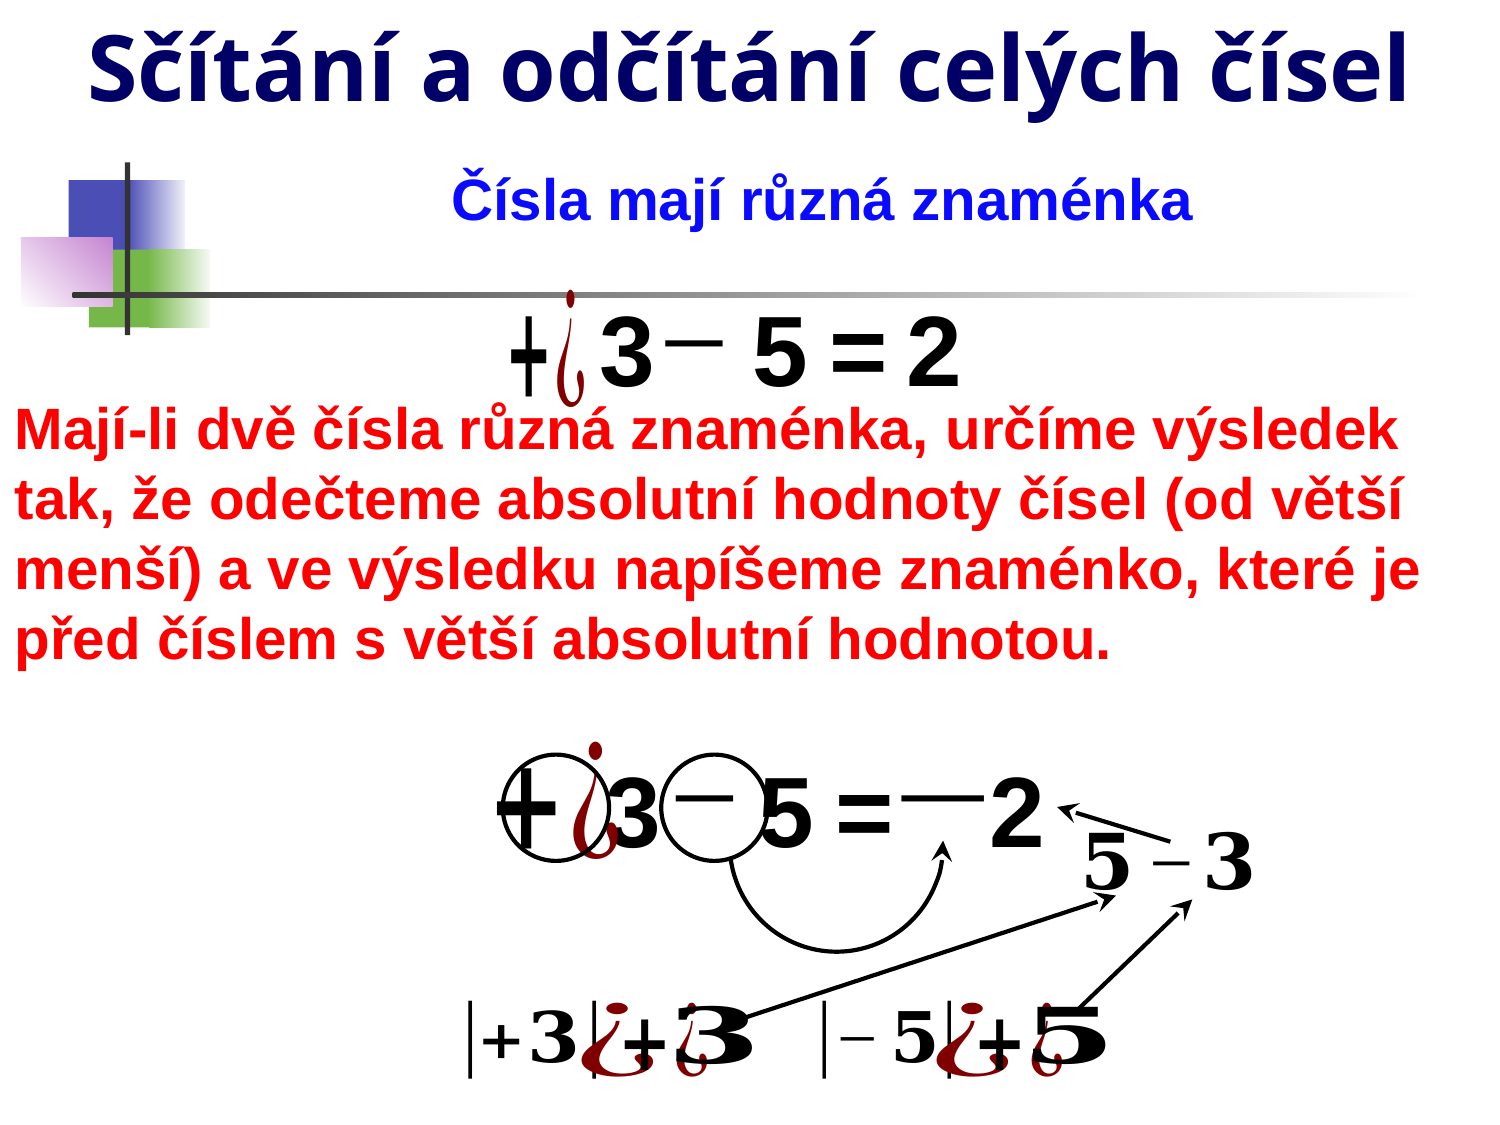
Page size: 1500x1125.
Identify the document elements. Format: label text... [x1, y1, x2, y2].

text_box [502, 754, 610, 861]
text_box = [820, 739, 904, 846]
text_box Mají-li dvě čísla různá znaménka, [0, 383, 1500, 469]
text_box [661, 754, 768, 861]
text_box 5 [744, 739, 820, 855]
text_box = [814, 278, 898, 383]
text_box Mají-li dvě čísla různá znaménka, určíme výsledek tak, že odečteme absolutní hodnoty čísel (od větší menší) a ve výsledku napíšeme znaménko, které je před číslem s větší absolutní hodnotou. [0, 609, 1500, 679]
text_box 5 [738, 278, 814, 383]
text_box 3 [584, 278, 679, 383]
text_box Mají-li dvě čísla různá znaménka, určíme výsledek tak, že odečteme absolutní hodnoty čísel (od větší menší) [0, 469, 1500, 609]
text_box 3 [590, 739, 685, 875]
title Sčítání a odčítání celých čísel [0, 18, 1500, 128]
text_box 2 [974, 739, 1058, 875]
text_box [743, 895, 1117, 1019]
text_box Čísla mají různá znaménka [236, 154, 1410, 240]
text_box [1056, 807, 1171, 842]
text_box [1076, 899, 1193, 1012]
text_box [730, 840, 953, 895]
